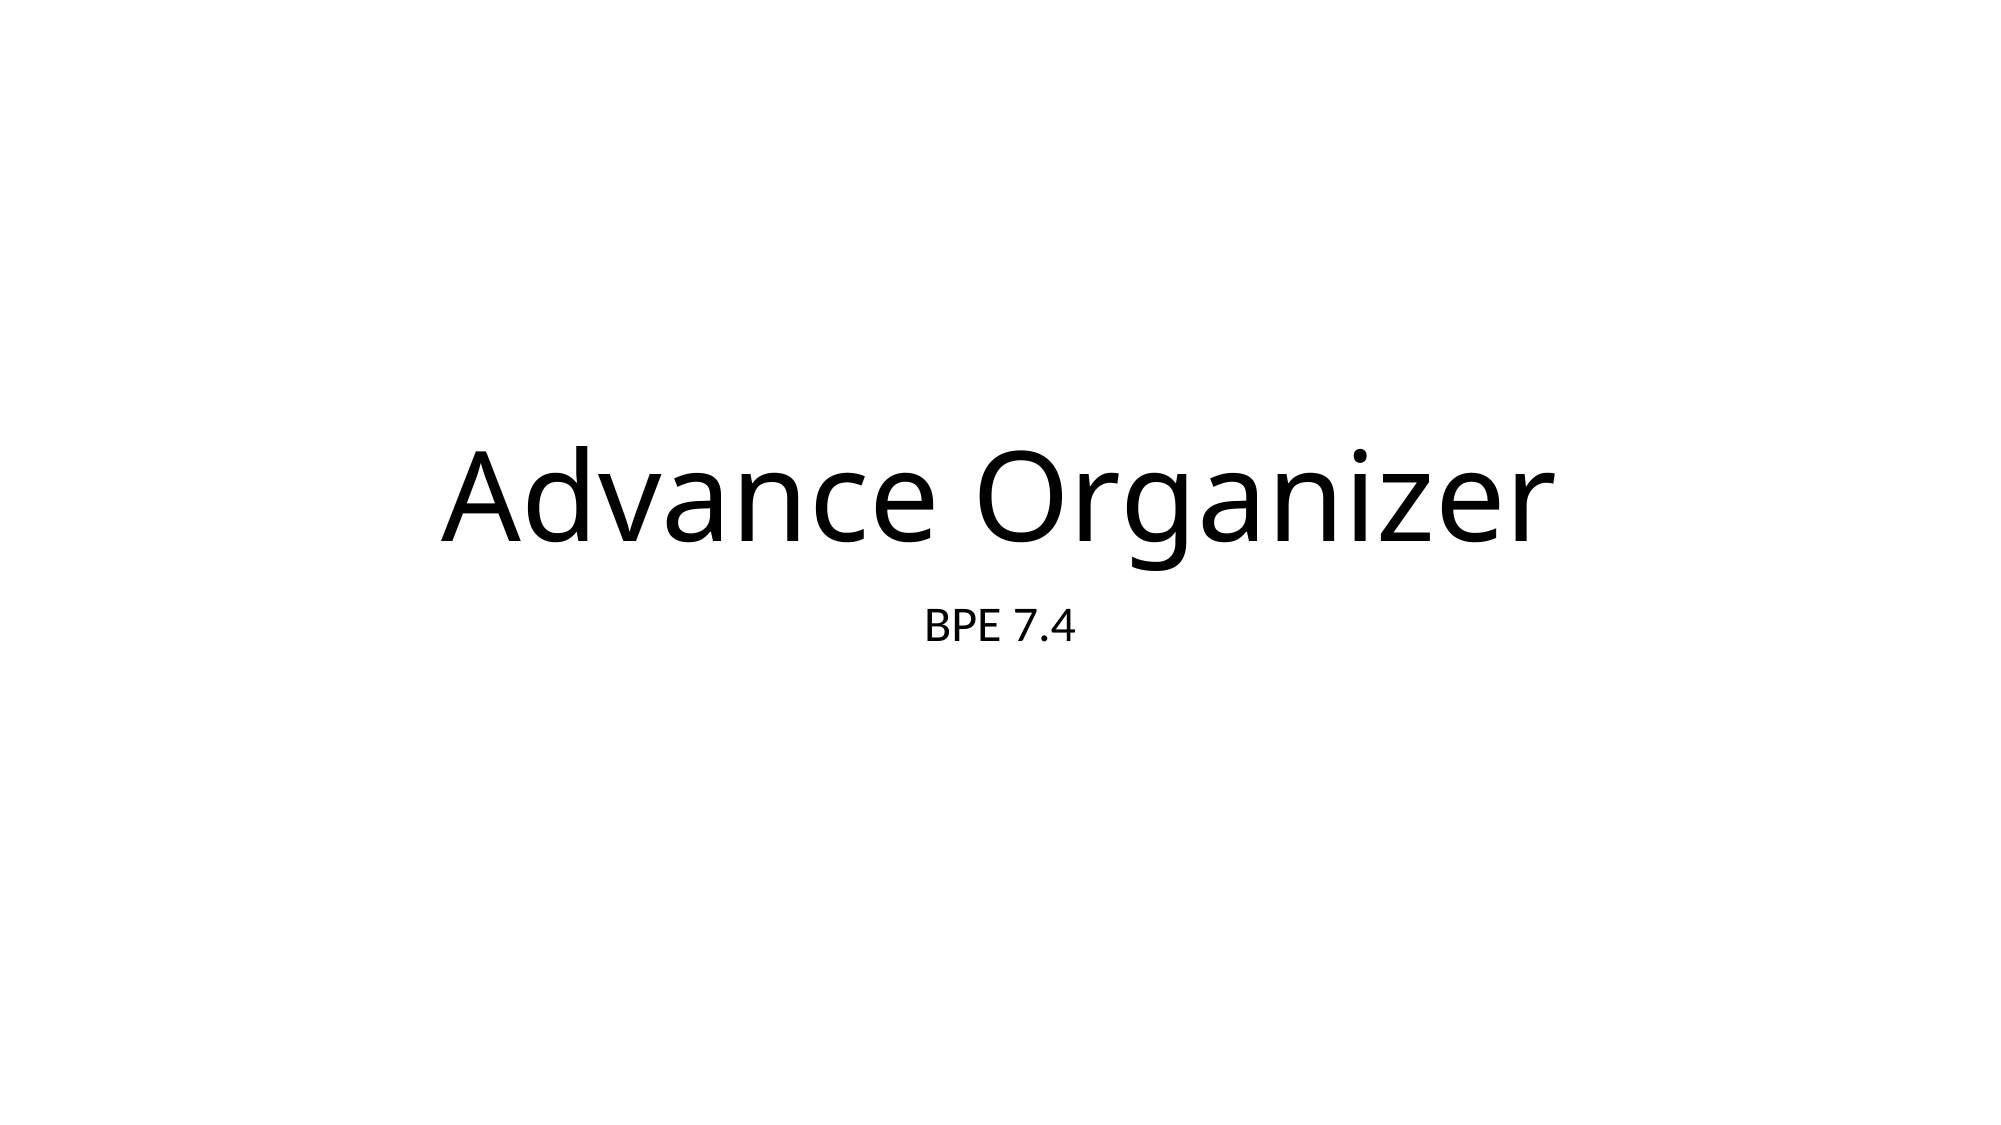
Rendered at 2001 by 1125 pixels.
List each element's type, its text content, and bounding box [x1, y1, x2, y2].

title Advance Organizer [249, 184, 1750, 576]
subtitle BPE 7.4 [249, 590, 1750, 863]
